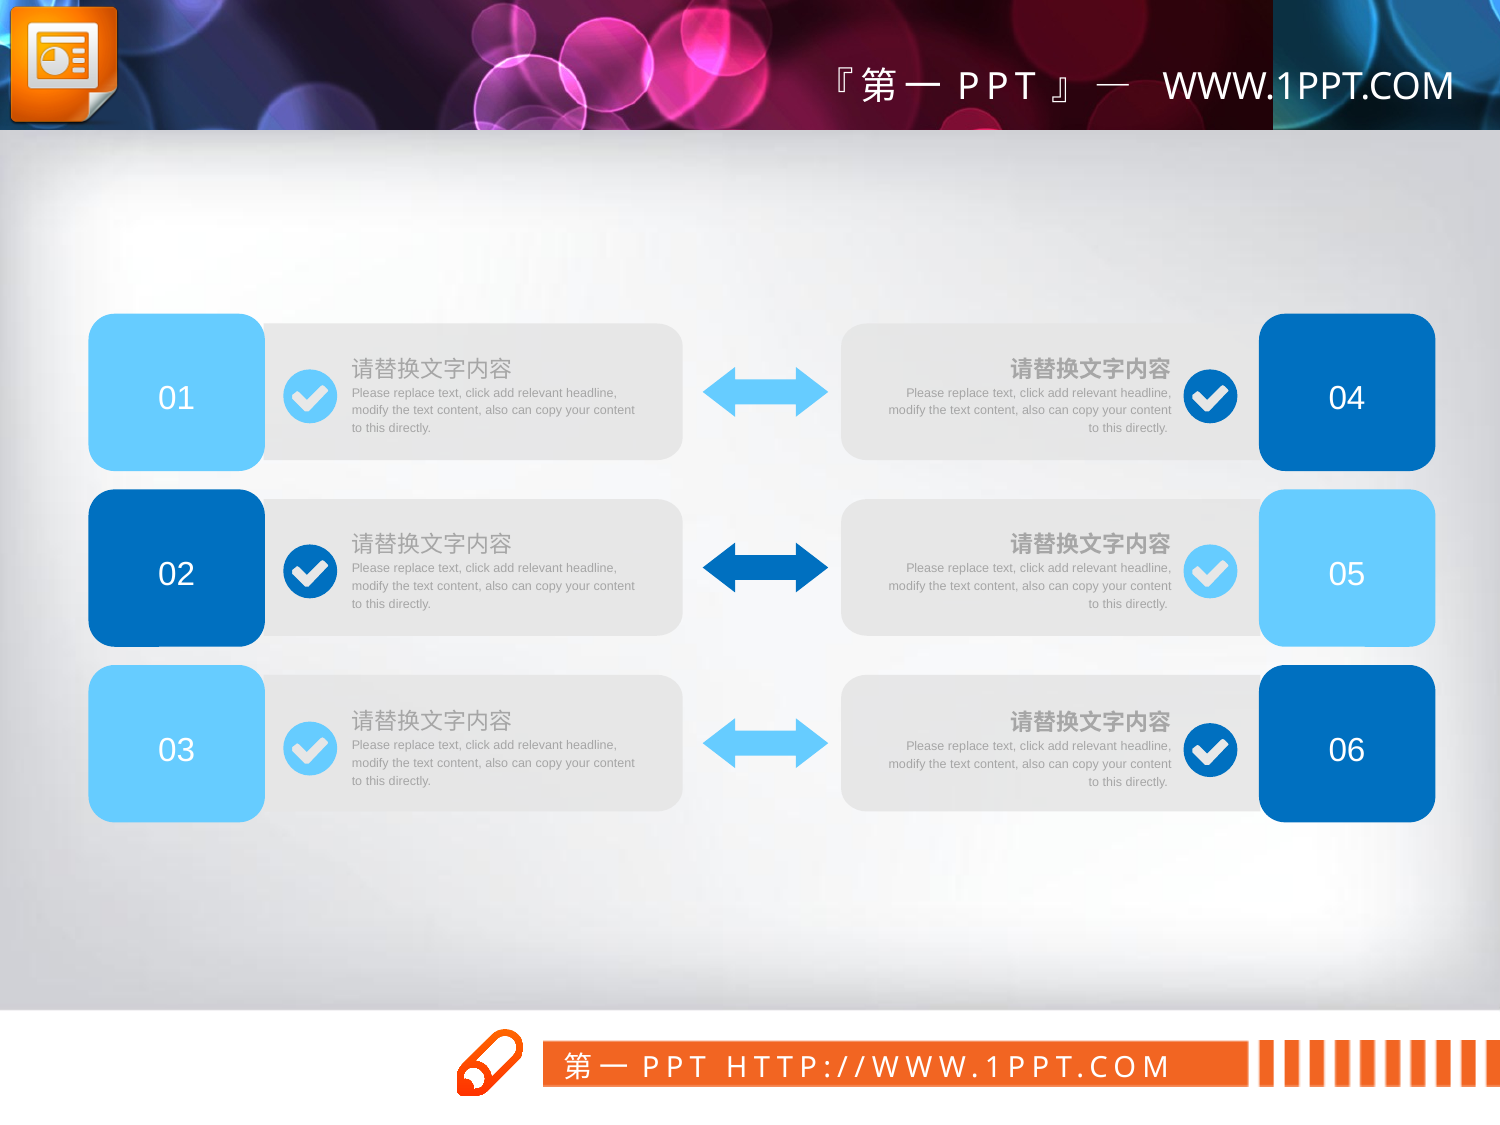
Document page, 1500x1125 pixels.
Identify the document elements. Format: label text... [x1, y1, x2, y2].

text_box 请替换文字内容 Please replace text, click add relevant headline, modify the text content, also can copy your content to this directly. [351, 700, 644, 788]
text_box [702, 718, 829, 769]
text_box [263, 674, 683, 812]
text_box 02 [88, 489, 265, 647]
text_box [702, 367, 829, 417]
text_box 05 [1258, 489, 1436, 647]
text_box [1183, 544, 1238, 599]
text_box 06 [1258, 665, 1436, 823]
text_box [263, 323, 683, 461]
text_box [841, 323, 1261, 461]
text_box 请替换文字内容 Please replace text, click add relevant headline, modify the text content, also can copy your content to this directly. [351, 523, 644, 611]
text_box [1183, 723, 1238, 778]
text_box [1183, 369, 1238, 424]
picture [543, 1040, 1500, 1087]
text_box 请替换文字内容 Please replace text, click add relevant headline, modify the text content, also can copy your content to this directly. [880, 348, 1172, 436]
text_box 04 [1258, 313, 1436, 472]
text_box [702, 542, 829, 593]
text_box [283, 544, 338, 599]
text_box 请替换文字内容 Please replace text, click add relevant headline, modify the text content, also can copy your content to this directly. [351, 348, 644, 436]
text_box 03 [88, 665, 265, 823]
text_box [841, 499, 1261, 636]
text_box [841, 674, 1261, 812]
text_box 01 [88, 313, 265, 472]
text_box [263, 499, 683, 636]
text_box [283, 721, 338, 776]
picture [0, 0, 1500, 1012]
text_box 请替换文字内容 Please replace text, click add relevant headline, modify the text content, also can copy your content to this directly. [880, 523, 1172, 611]
text_box [283, 369, 338, 424]
text_box 请替换文字内容 Please replace text, click add relevant headline, modify the text content, also can copy your content to this directly. [880, 702, 1172, 790]
